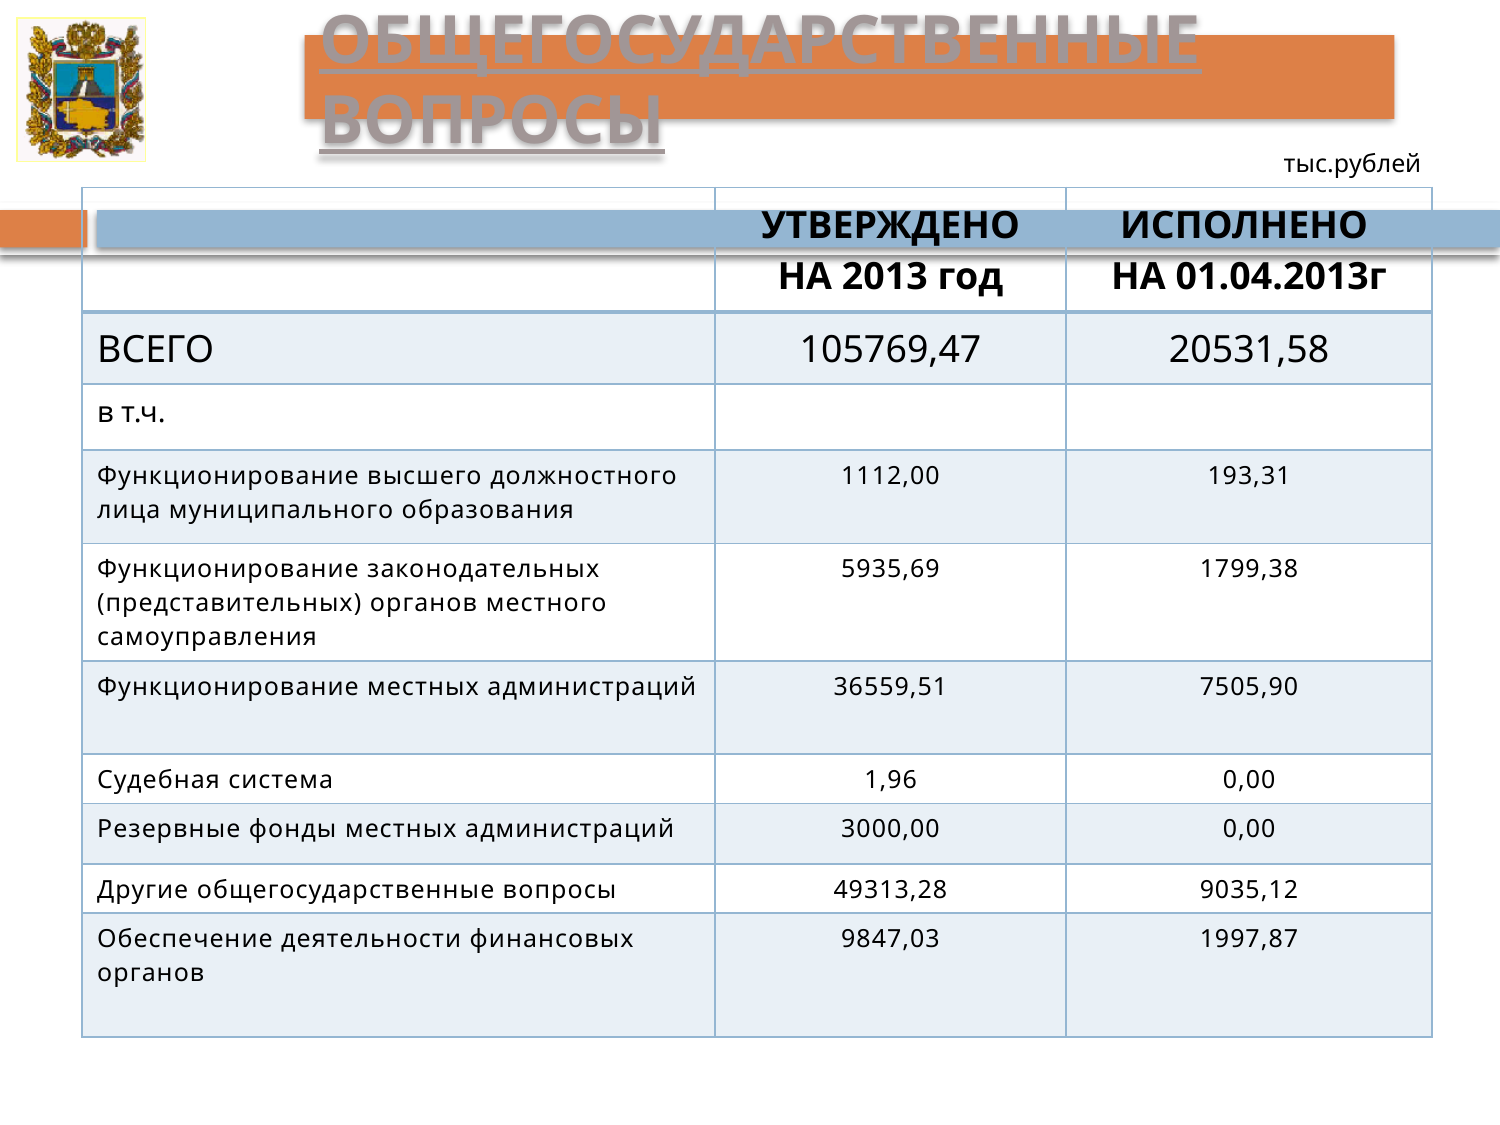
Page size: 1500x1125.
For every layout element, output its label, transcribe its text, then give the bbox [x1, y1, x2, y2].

title ОБЩЕГОСУДАРСТВЕННЫЕ ВОПРОСЫ [304, 35, 1395, 119]
table_cell 193,31 [1067, 451, 1431, 543]
table_header [83, 188, 714, 310]
table_cell [716, 385, 1065, 449]
table_cell 1799,38 [1067, 544, 1431, 660]
table_cell 3000,00 [716, 804, 1065, 863]
table_cell Функционирование местных администраций [83, 662, 714, 753]
table_cell 7505,90 [1067, 662, 1431, 753]
table_cell 1997,87 [1067, 914, 1431, 1036]
table_cell 1112,00 [716, 451, 1065, 543]
text_box тыс.рублей [1268, 140, 1437, 186]
table_cell Функционирование законодательных (представительных) органов местного самоуправления [83, 544, 714, 660]
table_cell Резервные фонды местных администраций [83, 804, 714, 863]
picture [17, 18, 145, 162]
table_cell 20531,58 [1067, 314, 1431, 383]
table_header УТВЕРЖДЕНО НА 2013 год [716, 188, 1065, 310]
table_cell Судебная система [83, 755, 714, 803]
table_cell 9035,12 [1067, 865, 1431, 912]
table_cell 0,00 [1067, 755, 1431, 803]
table_cell 9847,03 [716, 914, 1065, 1036]
table_cell [1067, 385, 1431, 449]
table_cell Функционирование высшего должностного лица муниципального образования [83, 451, 714, 543]
table_cell 0,00 [1067, 804, 1431, 863]
table_cell Обеспечение деятельности финансовых органов [83, 914, 714, 1036]
table_cell ВСЕГО [83, 314, 714, 383]
table_cell 36559,51 [716, 662, 1065, 753]
table_cell 49313,28 [716, 865, 1065, 912]
table_cell 105769,47 [716, 314, 1065, 383]
table_header ИСПОЛНЕНО НА 01.04.2013г [1067, 188, 1431, 310]
table_cell Другие общегосударственные вопросы [83, 865, 714, 912]
table_cell 5935,69 [716, 544, 1065, 660]
table_cell 1,96 [716, 755, 1065, 803]
table_cell в т.ч. [83, 385, 714, 449]
